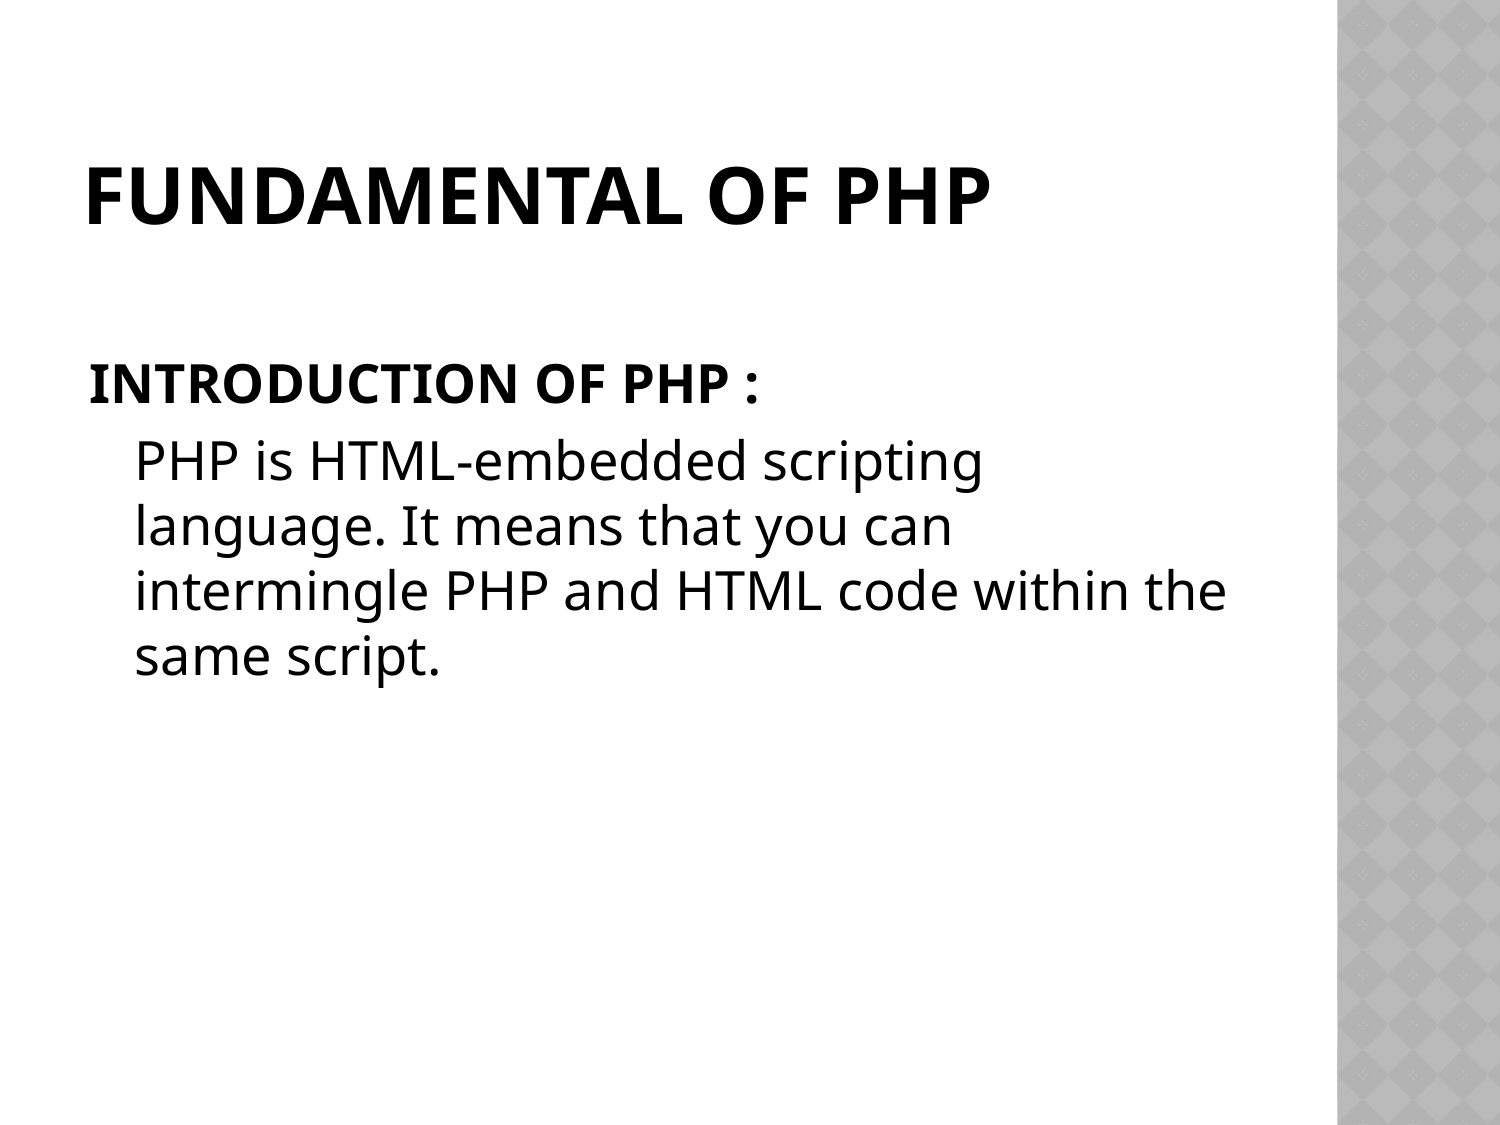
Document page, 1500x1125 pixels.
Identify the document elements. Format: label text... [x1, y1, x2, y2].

title FUNDAMENTAL OF PHP [75, 52, 1263, 240]
list INTRODUCTION OF PHP : PHP is HTML-embedded scripting language. It means that you can intermingle PHP and HTML code within the same script. [75, 264, 1263, 1059]
